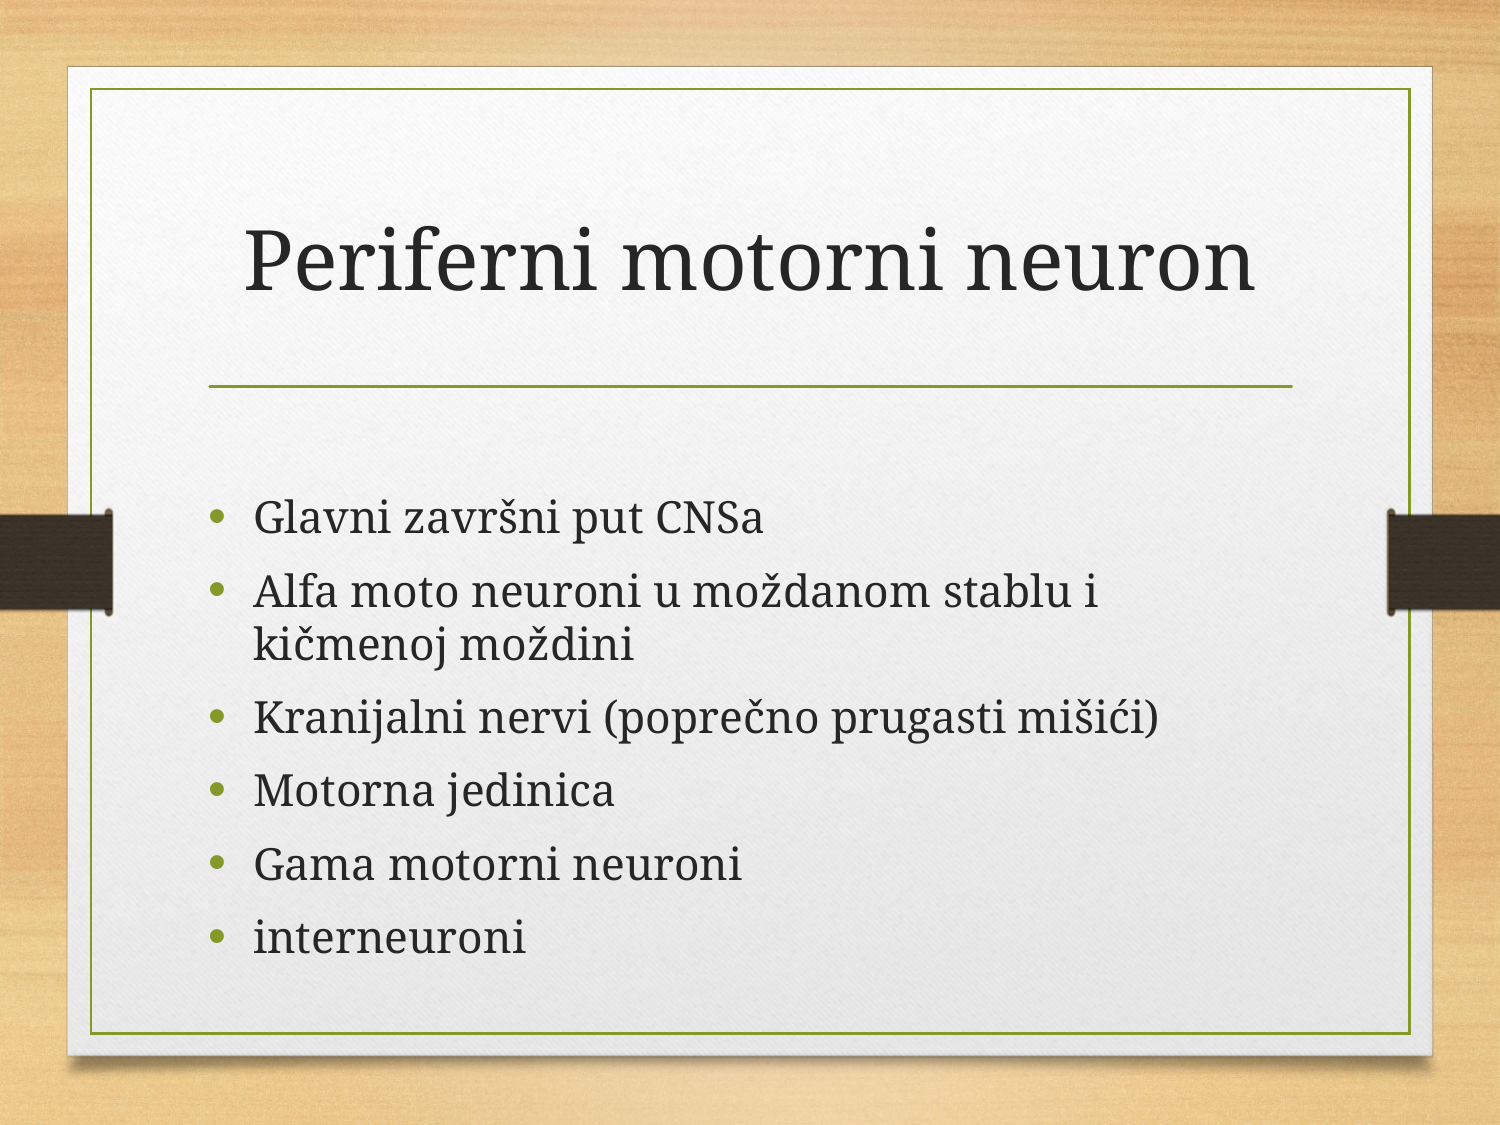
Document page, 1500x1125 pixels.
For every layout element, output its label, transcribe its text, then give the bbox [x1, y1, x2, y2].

title Periferni motorni neuron [193, 150, 1309, 365]
picture [0, 0, 1500, 1125]
list Glavni završni put CNSa Alfa moto neuroni u moždanom stablu i kičmenoj moždini Kranijalni nervi (poprečno prugasti mišići) Motorna jedinica Gama motorni neuroni interneuroni [193, 408, 1309, 974]
